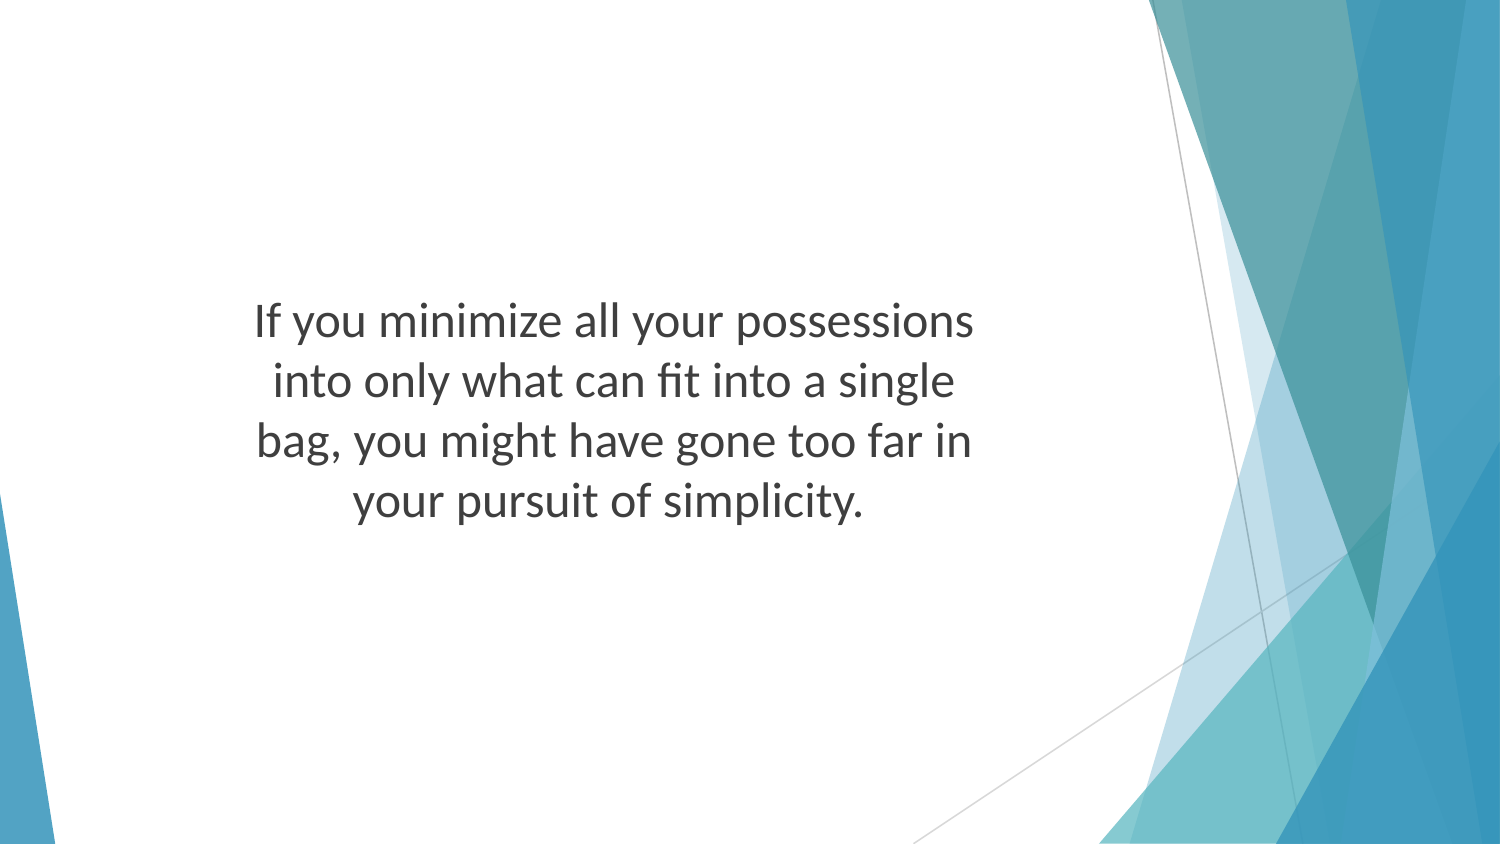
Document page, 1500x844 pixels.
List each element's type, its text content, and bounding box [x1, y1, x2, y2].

list If you minimize all your possessions into only what can fit into a single bag, you might have gone too far in your pursuit of simplicity. [218, 280, 1010, 729]
